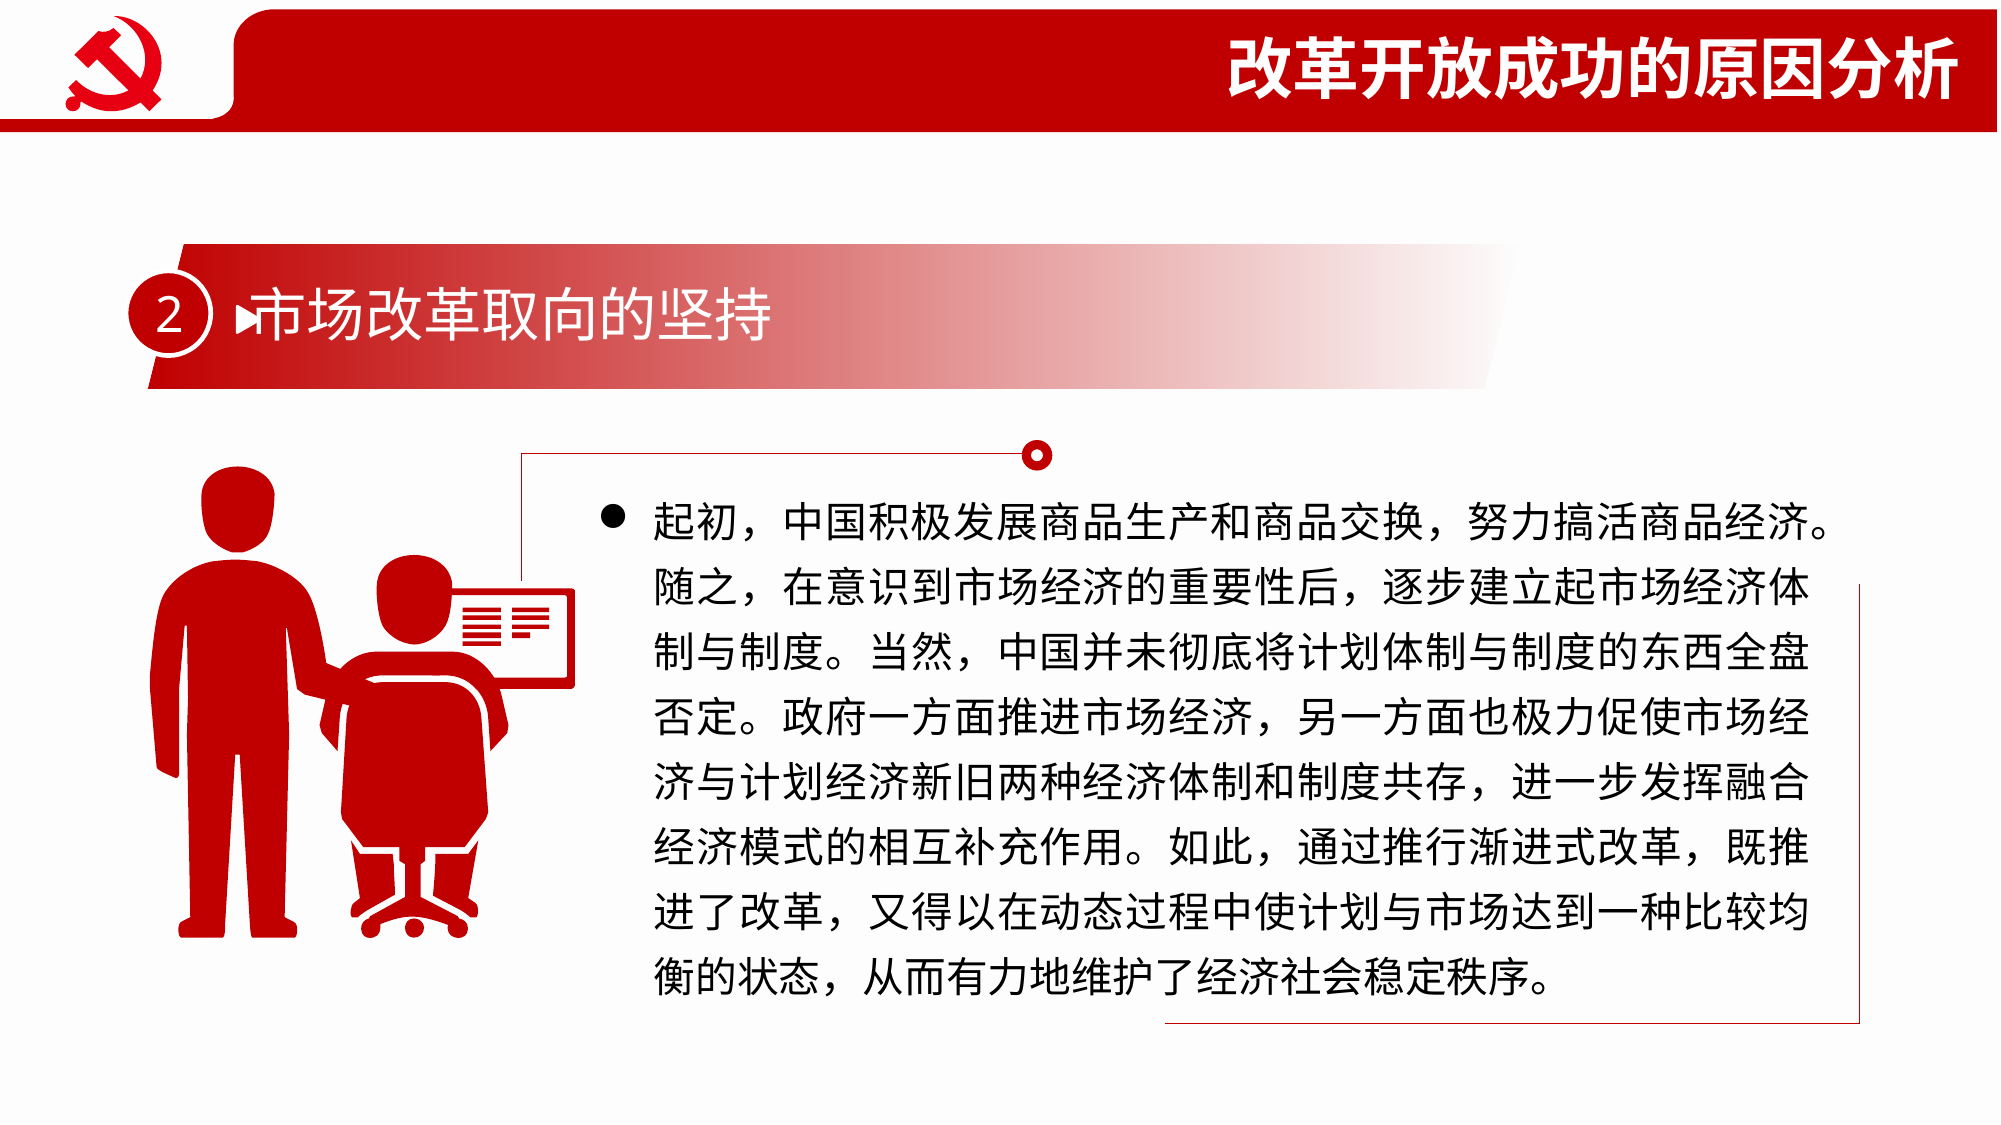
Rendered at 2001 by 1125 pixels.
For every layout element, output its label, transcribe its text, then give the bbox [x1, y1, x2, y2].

text_box [147, 244, 1520, 389]
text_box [149, 457, 575, 943]
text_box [125, 270, 211, 356]
text_box [235, 305, 262, 334]
text_box 起初，中国积极发展商品生产和商品交换，努力搞活商品经济。随之，在意识到市场经济的重要性后，逐步建立起市场经济体制与制度。当然，中国并未彻底将计划体制与制度的东西全盘否定。政府一方面推进市场经济，另一方面也极力促使市场经济与计划经济新旧两种经济体制和制度共存，进一步发挥融合经济模式的相互补充作用。如此，通过推行渐进式改革，既推进了改革，又得以在动态过程中使计划与市场达到一种比较均衡的状态，从而有力地维护了经济社会稳定秩序。 [587, 475, 1821, 1007]
text_box 市场改革取向的坚持 [233, 270, 1365, 356]
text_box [521, 440, 1052, 470]
